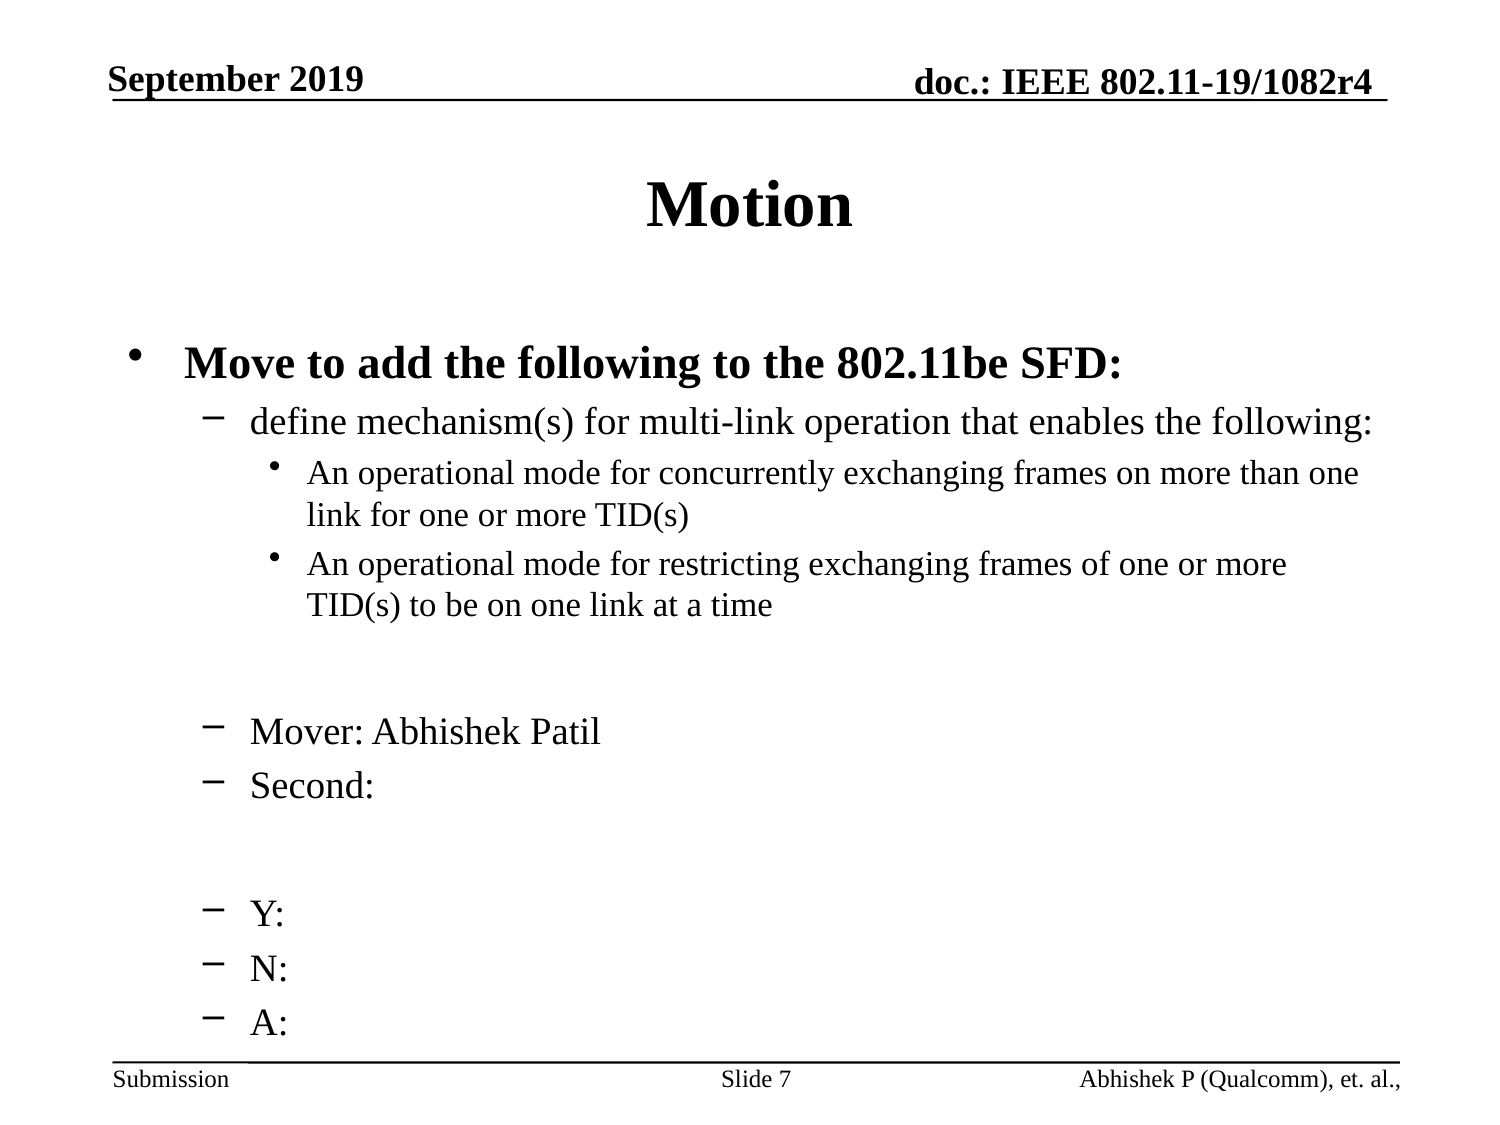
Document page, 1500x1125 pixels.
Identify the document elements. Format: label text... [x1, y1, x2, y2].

title Motion [112, 112, 1388, 288]
list Move to add the following to the 802.11be SFD: define mechanism(s) for multi-link operation that enables the following: An operational mode for concurrently exchanging frames on more than one link for one or more TID(s) An operational mode for restricting exchanging frames of one or more TID(s) to be on one link at a time Mover: Abhishek Patil Second: Y: N: A: [112, 324, 1402, 1052]
slide_number Slide 7 [712, 1061, 801, 1093]
footer Abhishek P (Qualcomm), et. al., [949, 1061, 1402, 1093]
